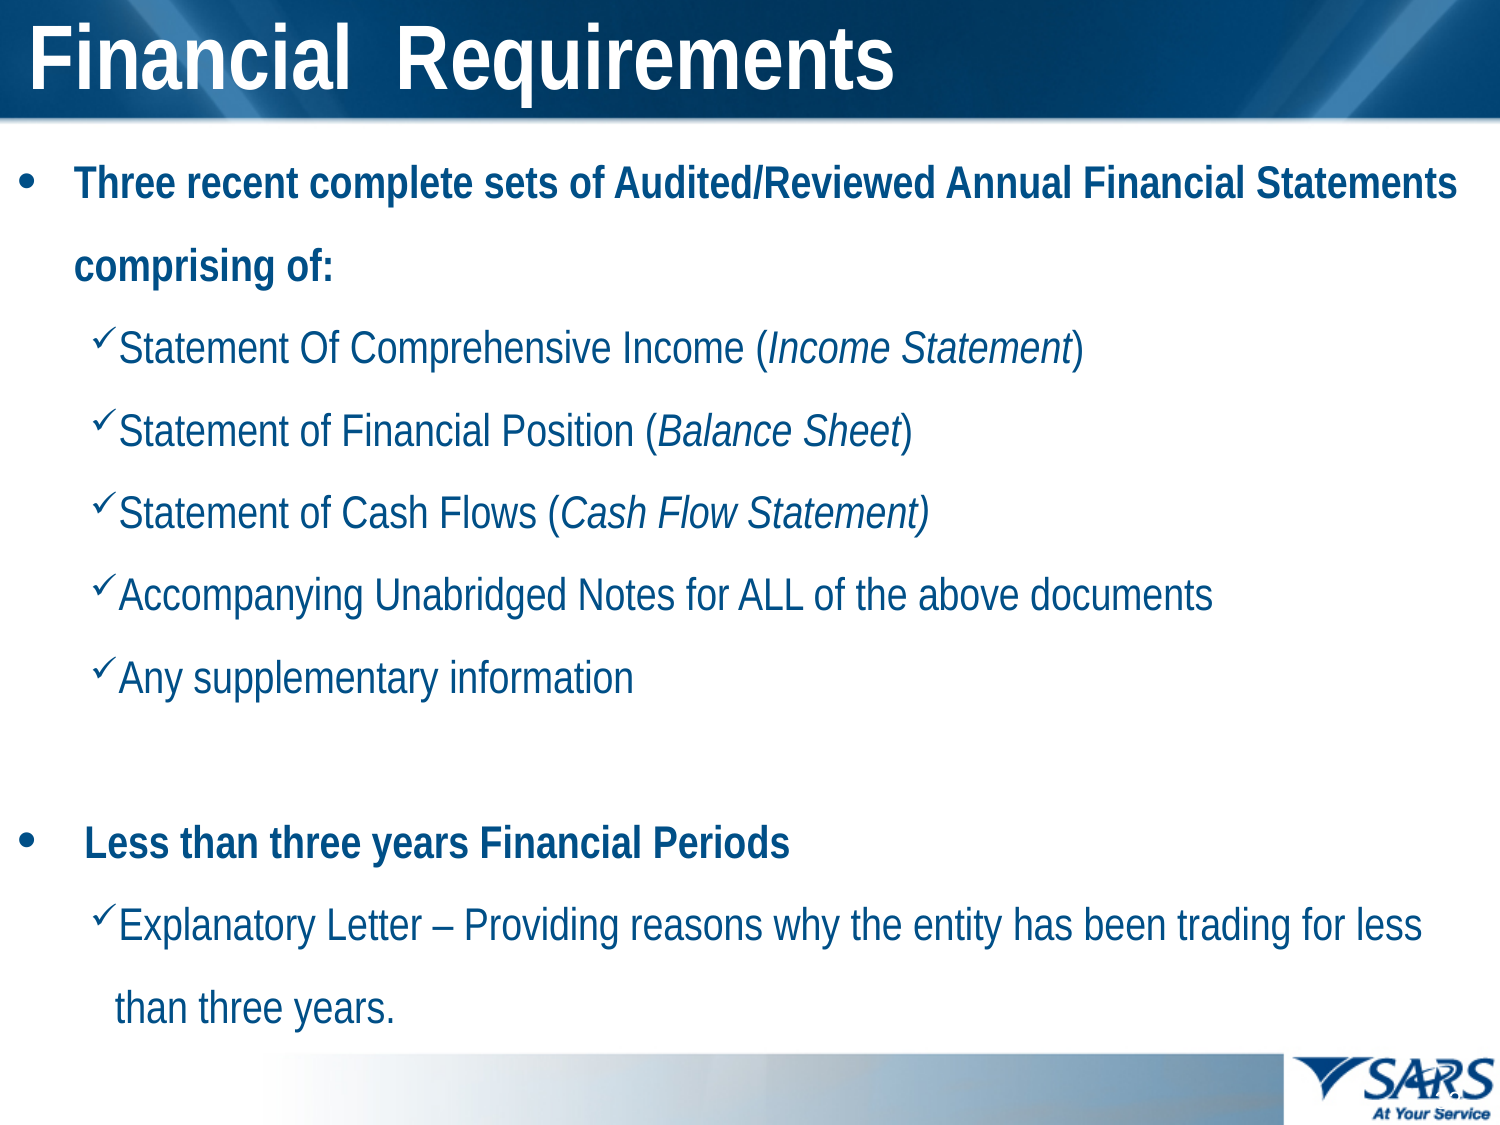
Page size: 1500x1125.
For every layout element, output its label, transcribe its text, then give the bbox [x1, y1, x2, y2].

slide_number 32 [1320, 1084, 1463, 1115]
picture [0, 0, 1500, 1125]
list Three recent complete sets of Audited/Reviewed Annual Financial Statements comprising of: Statement Of Comprehensive Income (Income Statement) Statement of Financial Position (Balance Sheet) Statement of Cash Flows (Cash Flow Statement) Accompanying Unabridged Notes for ALL of the above documents Any supplementary information Less than three years Financial Periods Explanatory Letter – Providing reasons why the entity has been trading for less than three years. [17, 125, 1500, 1125]
title Financial Requirements [27, 4, 1500, 119]
